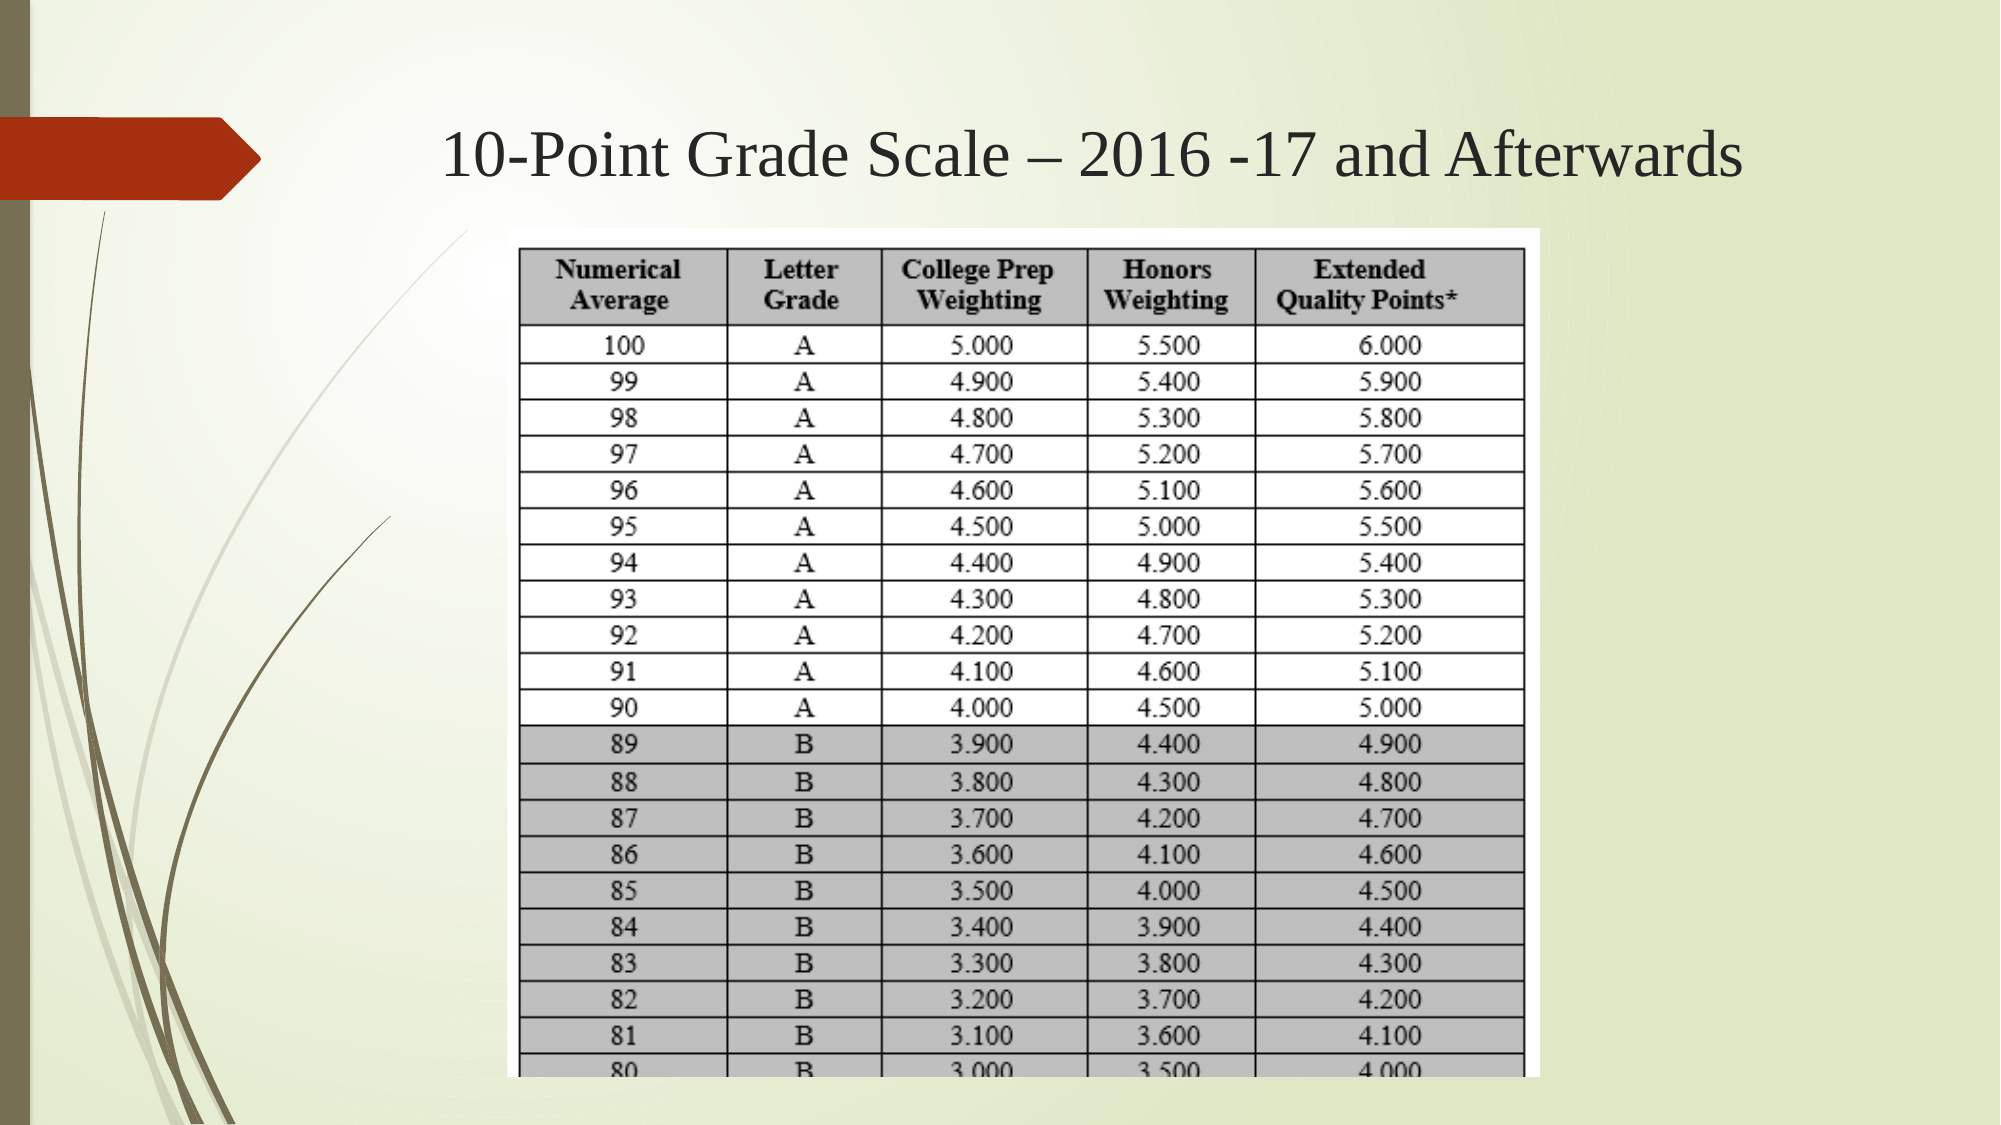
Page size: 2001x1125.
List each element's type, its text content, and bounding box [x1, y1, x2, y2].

picture [507, 228, 1541, 1077]
title 10-Point Grade Scale – 2016 -17 and Afterwards [425, 102, 1888, 313]
